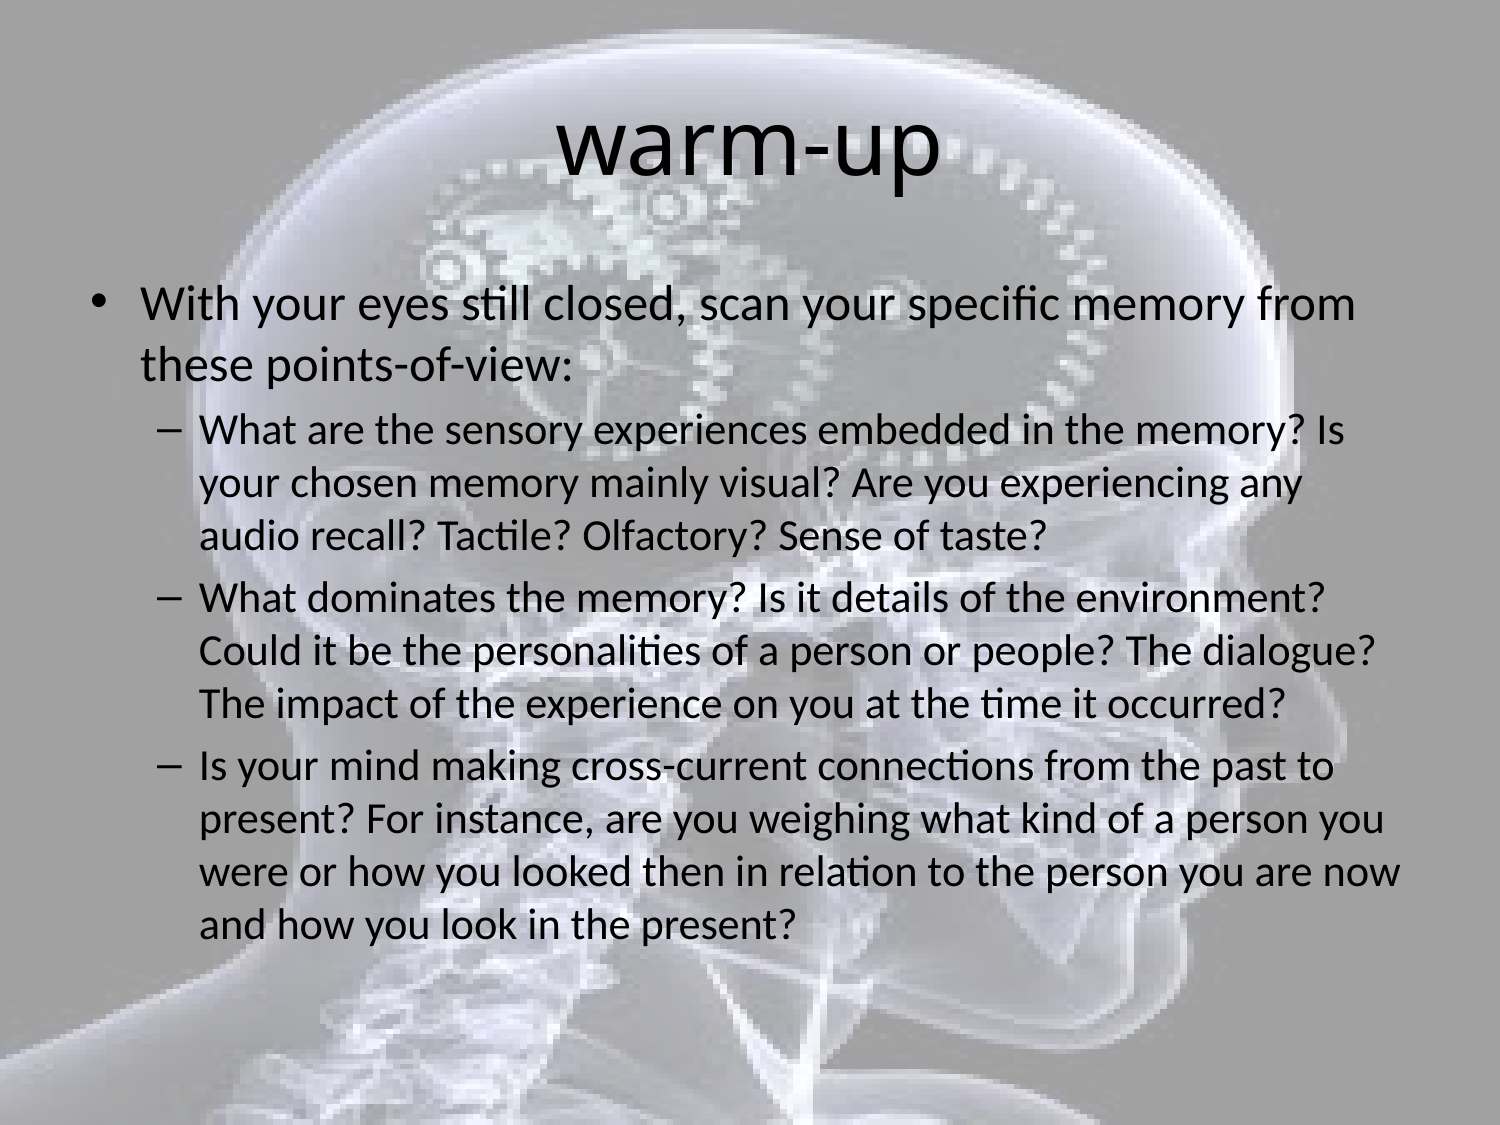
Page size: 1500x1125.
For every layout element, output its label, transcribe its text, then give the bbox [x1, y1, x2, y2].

title warm-up [75, 45, 1425, 233]
list With your eyes still closed, scan your specific memory from these points-of-view: What are the sensory experiences embedded in the memory? Is your chosen memory mainly visual? Are you experiencing any audio recall? Tactile? Olfactory? Sense of taste? What dominates the memory? Is it details of the environment? Could it be the personalities of a person or people? The dialogue? The impact of the experience on you at the time it occurred? Is your mind making cross-current connections from the past to present? For instance, are you weighing what kind of a person you were or how you looked then in relation to the person you are now and how you look in the present? [75, 262, 1425, 1005]
